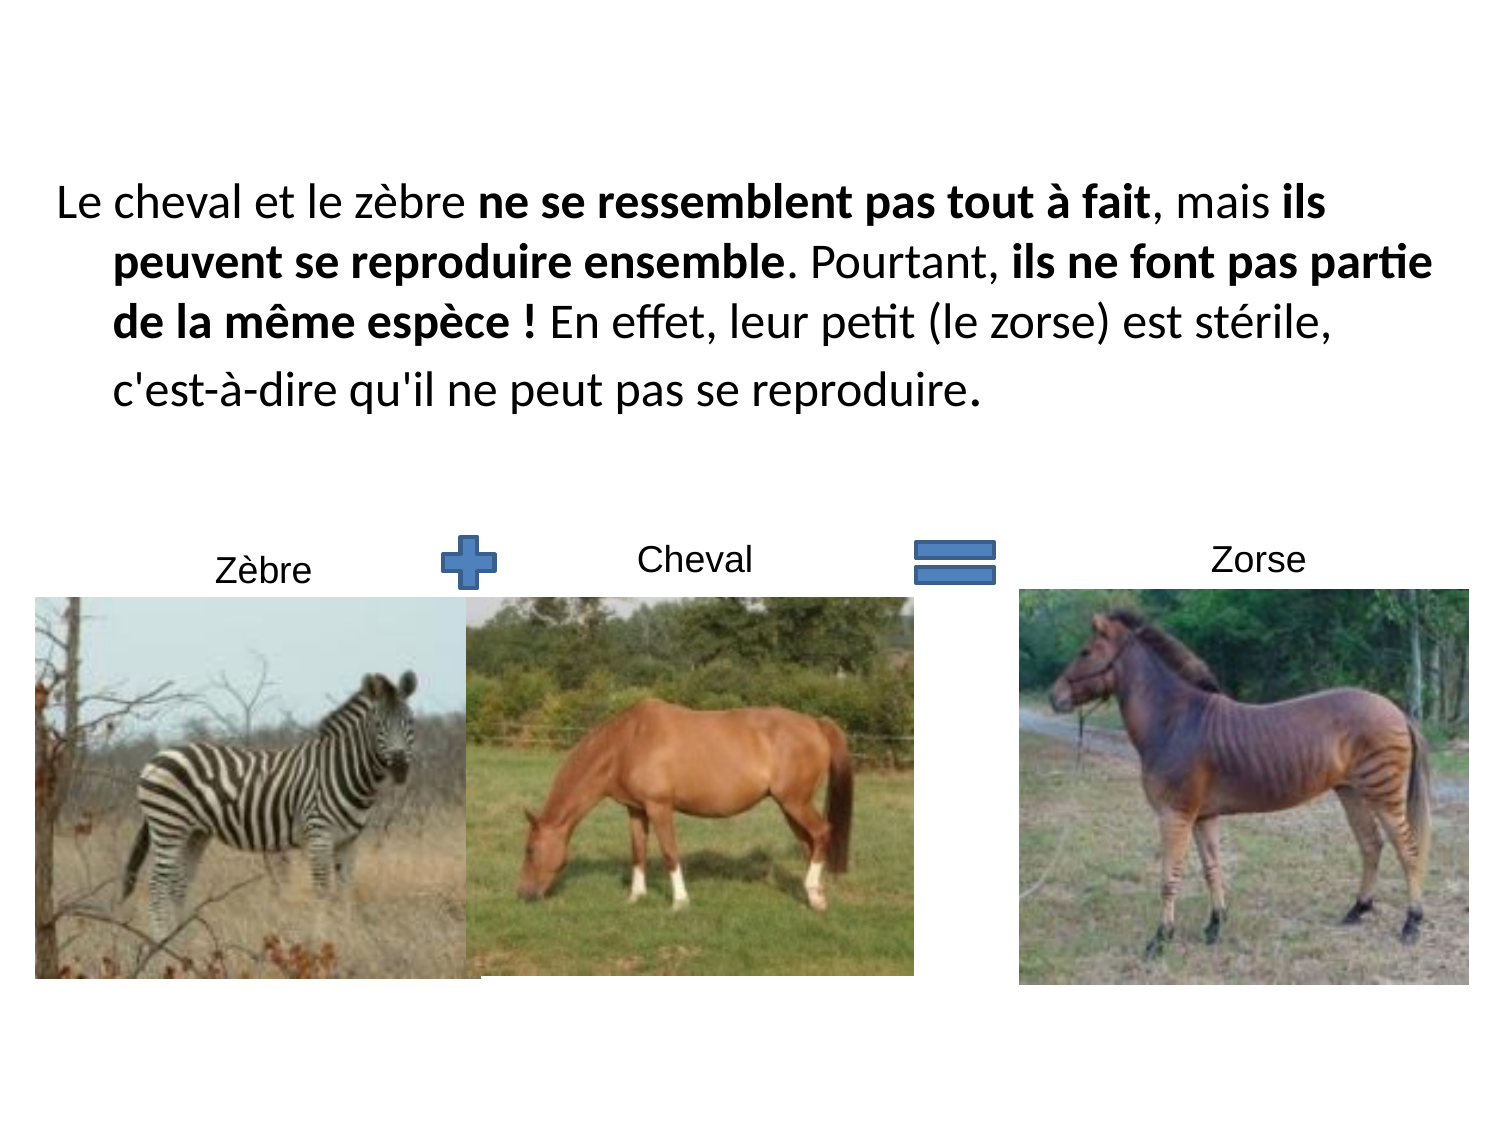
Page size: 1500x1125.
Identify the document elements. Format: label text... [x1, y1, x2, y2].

text_box Zèbre [200, 538, 328, 596]
text_box [914, 540, 996, 560]
list Le cheval et le zèbre ne se ressemblent pas tout à fait, mais ils peuvent se reproduire ensemble. Pourtant, ils ne font pas partie de la même espèce ! En effet, leur petit (le zorse) est stérile, c'est-à-dire qu'il ne peut pas se reproduire. [41, 160, 1459, 453]
text_box Zorse [1196, 527, 1322, 588]
text_box [441, 535, 497, 590]
picture [1019, 589, 1469, 985]
text_box [914, 565, 996, 585]
picture [34, 597, 915, 979]
text_box Cheval [622, 527, 769, 588]
